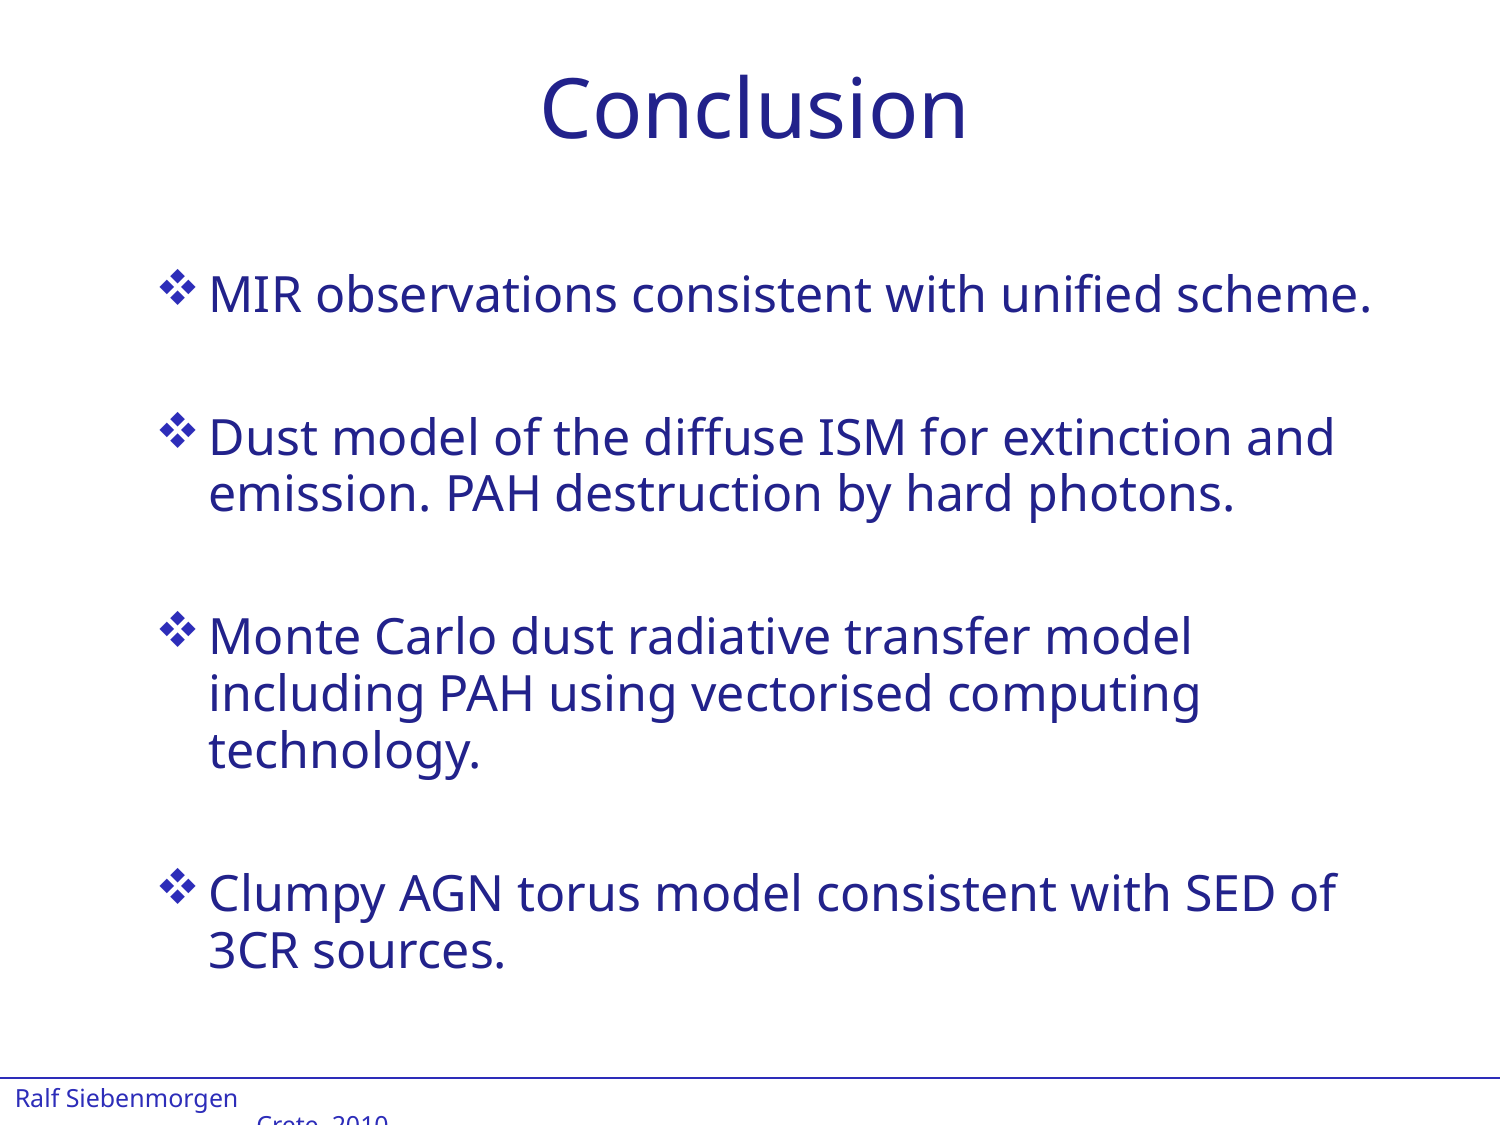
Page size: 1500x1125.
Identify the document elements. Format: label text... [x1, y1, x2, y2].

title Conclusion [324, 30, 1186, 190]
list MIR observations consistent with unified scheme. Dust model of the diffuse ISM for extinction and emission. PAH destruction by hard photons. Monte Carlo dust radiative transfer model including PAH using vectorised computing technology. Clumpy AGN torus model consistent with SED of 3CR sources. [140, 113, 1420, 1059]
text_box [374, 473, 1125, 757]
